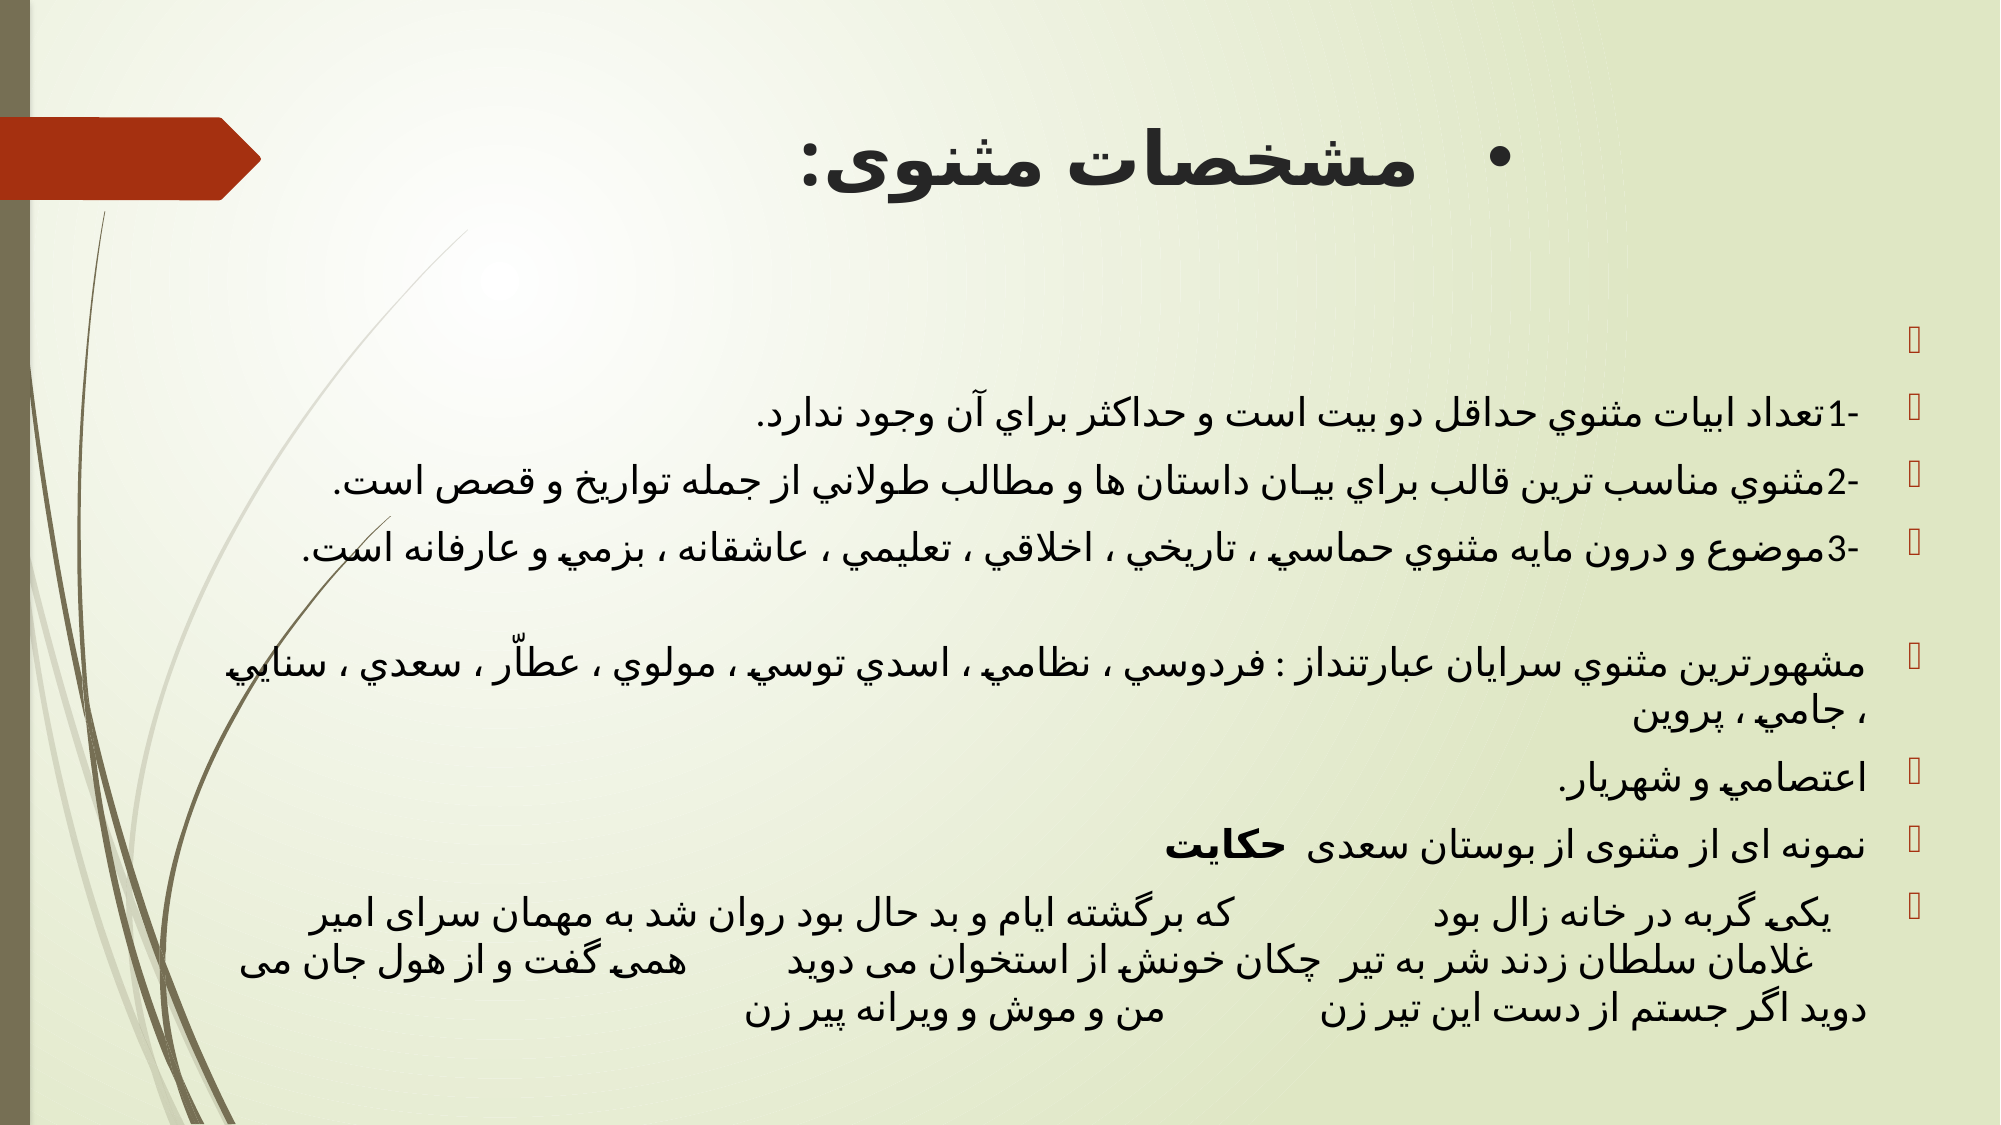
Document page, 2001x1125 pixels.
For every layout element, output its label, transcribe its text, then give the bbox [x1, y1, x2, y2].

list -1تعداد ابیات مثنوي حداقل دو بیت است و حداكثر براي آن وجود ندارد. -2مثنوي مناسب ترين قالب براي بیـان داستان ها و مطالب طولاني از جمله تواريخ و قصص است. -3موضوع و درون مايه مثنوي حماسي ، تاريخي ، اخلاقي ، تعلیمي ، عاشقانه ، بزمي و عارفانه است. مشهورترين مثنوي سرايان عبارتنداز : فردوسي ، نظامي ، اسدي توسي ، مولوي ، عطاّر ، سعدي ، سنايي ، جامي ، پروين اعتصامي و شهريار. نمونه ای از مثنوی از بوستان سعدی حکایت یکی گربه در خانه زال بود که برگشته ایام و بد حال بود روان شد به مهمان سرای امیر غلامان سلطان زدند شر به تیر چکان خونش از استخوان می دوید همی گفت و از هول جان می دوید اگر جستم از دست این تیر زن من و موش و ویرانه پیر زن [211, 312, 1937, 1049]
title مشخصات مثنوی: [425, 102, 1888, 312]
